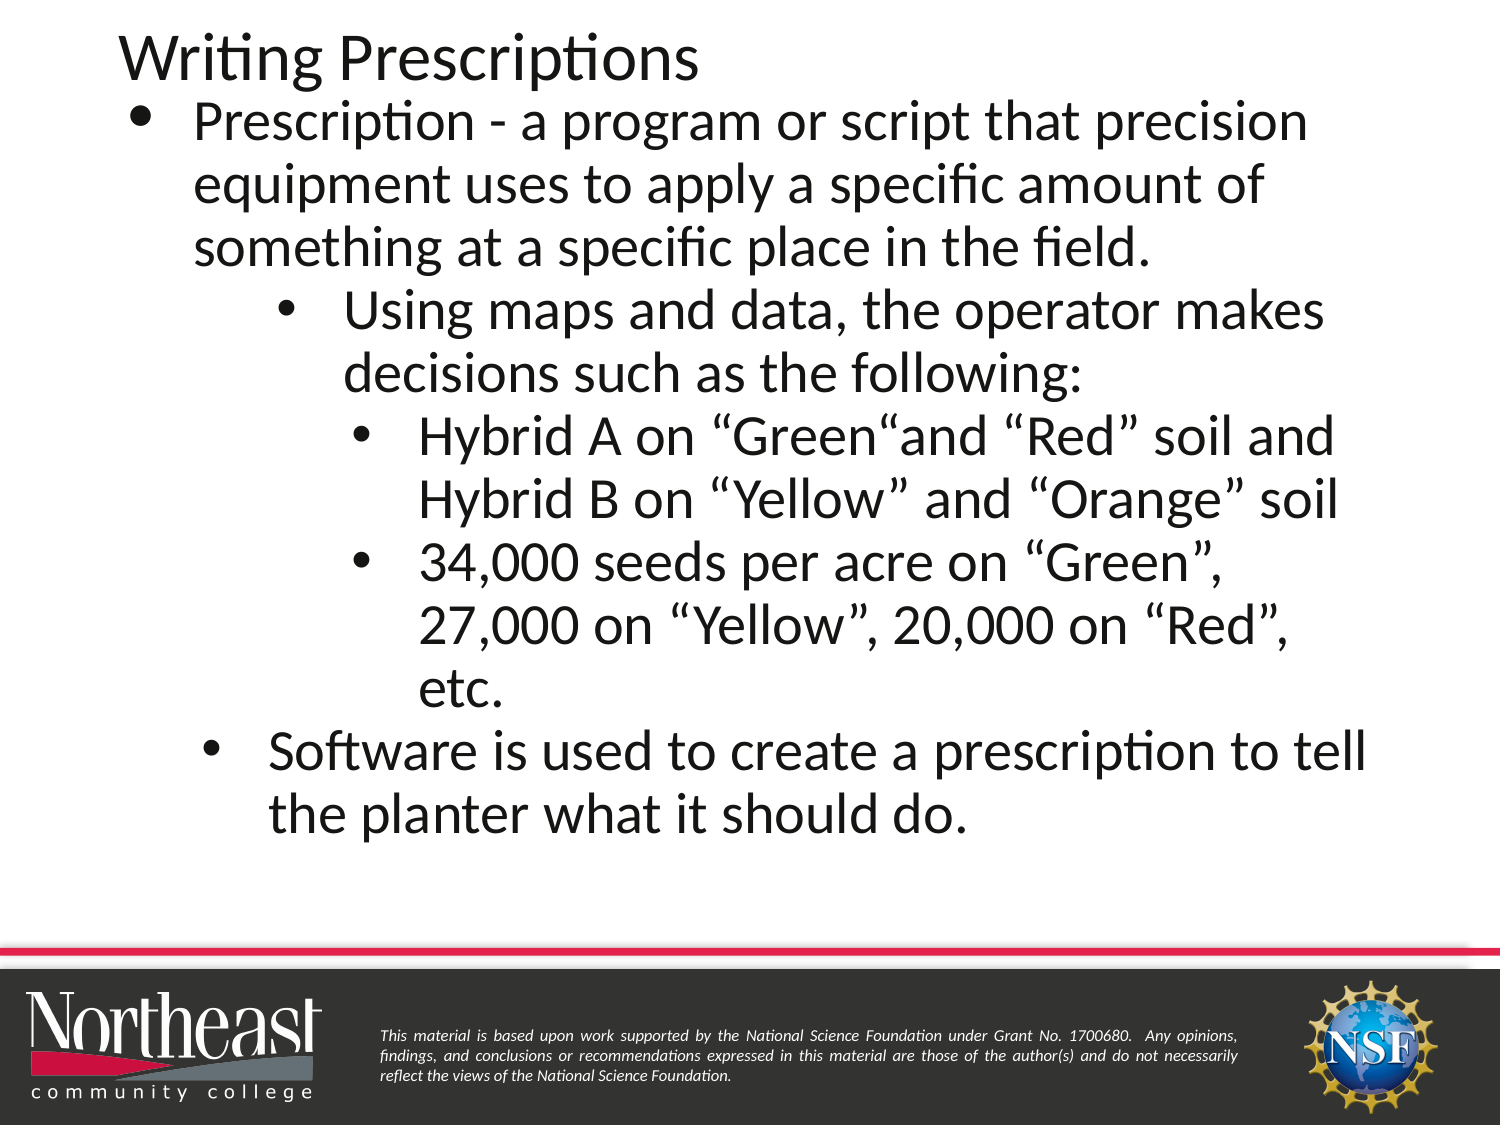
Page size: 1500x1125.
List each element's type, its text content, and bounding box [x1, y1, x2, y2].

picture [1302, 978, 1440, 1116]
title Writing Prescriptions [103, 0, 1397, 82]
list Prescription - a program or script that precision equipment uses to apply a specific amount of something at a specific place in the field. Using maps and data, the operator makes decisions such as the following: Hybrid A on “Green“and “Red” soil and Hybrid B on “Yellow” and “Orange” soil 34,000 seeds per acre on “Green”, 27,000 on “Yellow”, 20,000 on “Red”, etc. Software is used to create a prescription to tell the planter what it should do. [103, 82, 1397, 950]
picture [26, 992, 322, 1102]
